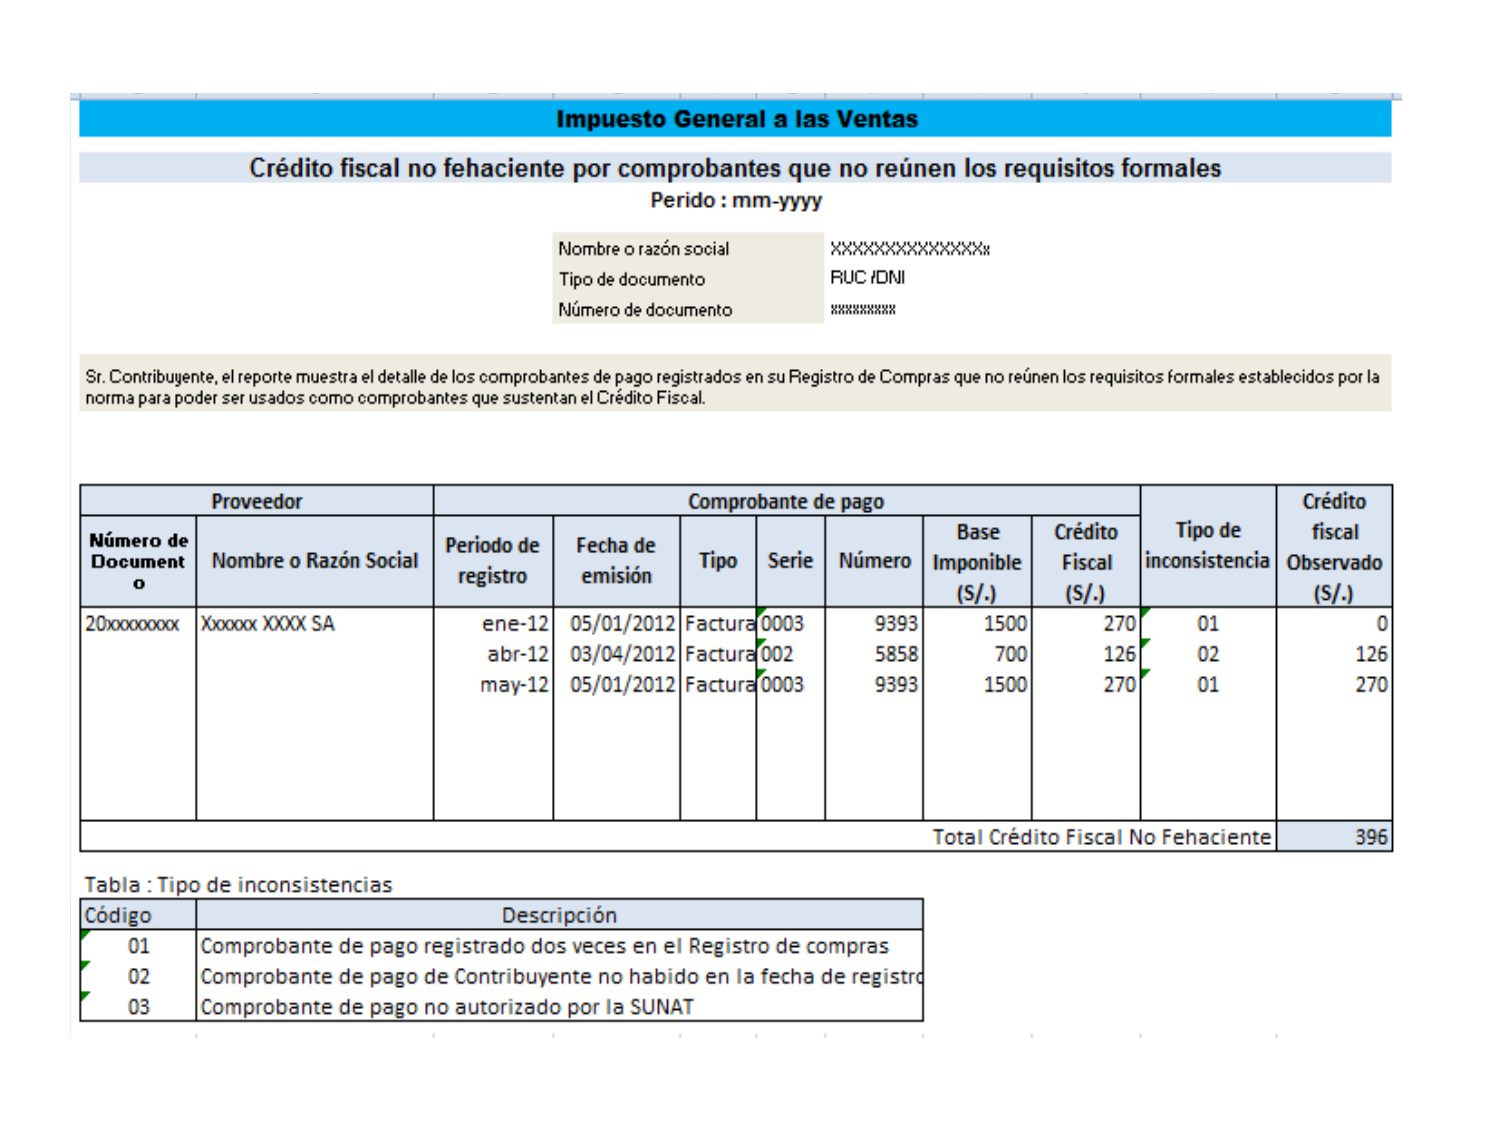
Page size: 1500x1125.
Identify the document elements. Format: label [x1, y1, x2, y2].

picture [70, 93, 1403, 1038]
